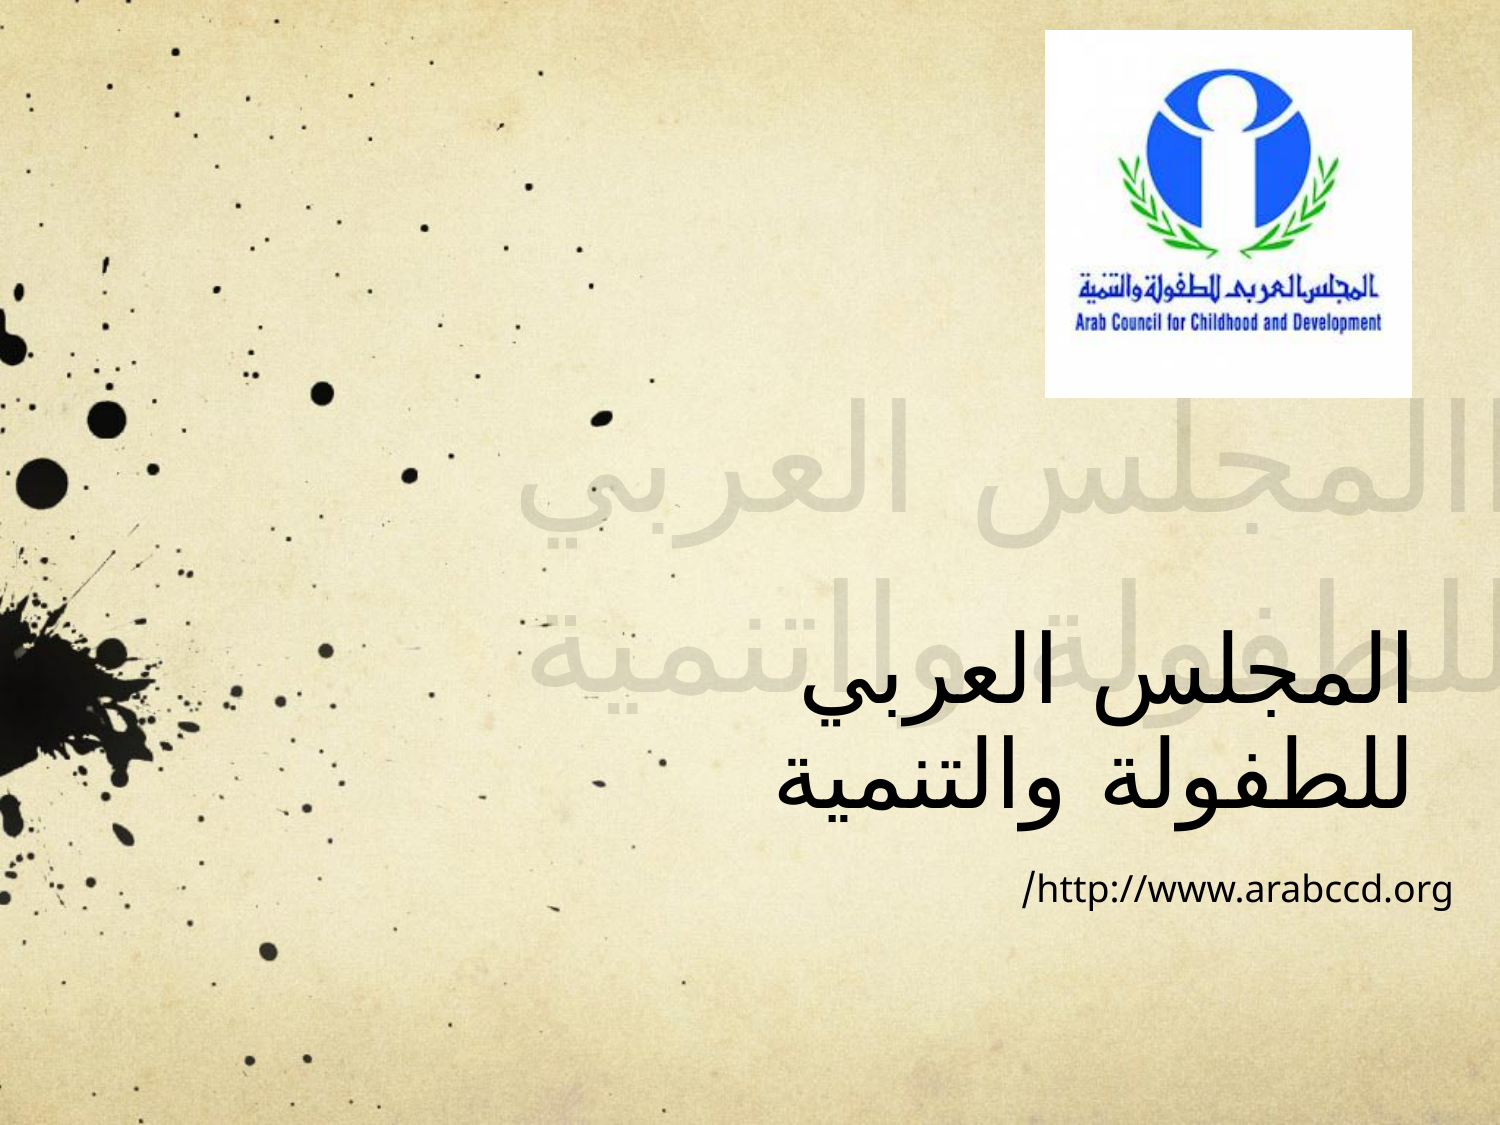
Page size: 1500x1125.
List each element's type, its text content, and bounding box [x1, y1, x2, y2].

text_box http://www.arabccd.org/ [1005, 857, 1469, 918]
title المجلس العربي للطفولة والتنمية [649, 725, 1425, 828]
list االمجلس العربي للطفولة وااتنمية [206, 361, 1500, 725]
picture [0, 0, 1500, 1125]
